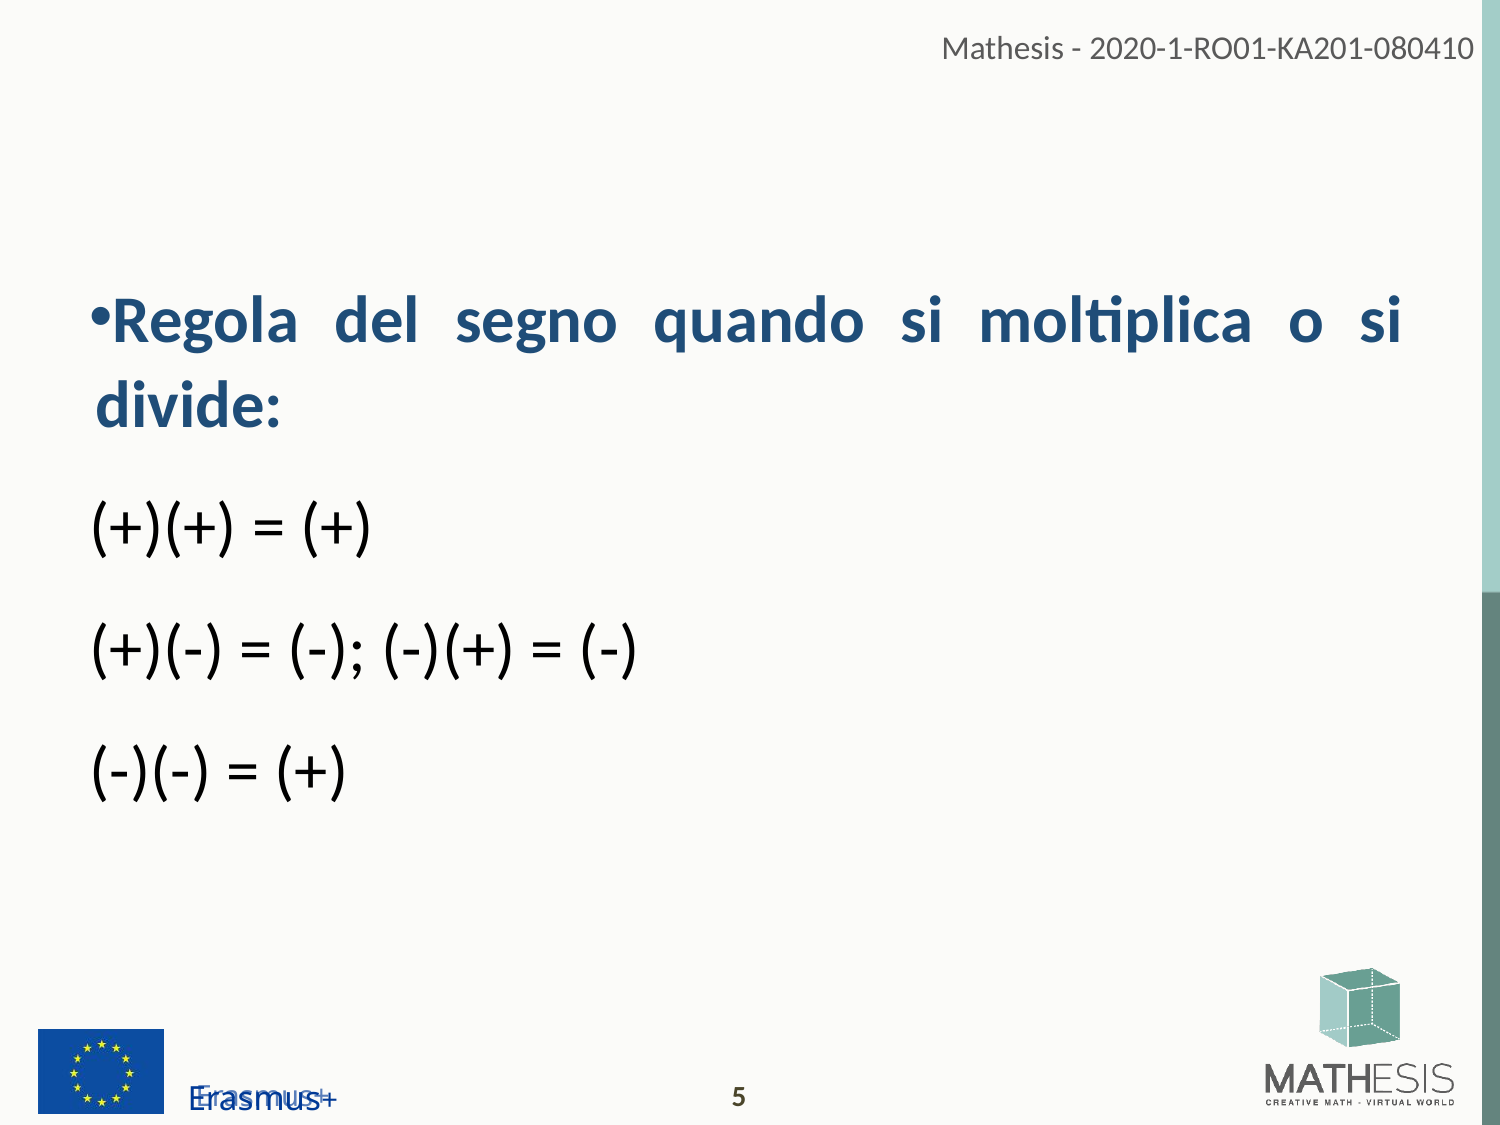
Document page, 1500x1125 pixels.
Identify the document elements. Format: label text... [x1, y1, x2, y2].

list Regola del segno quando si moltiplica o si divide: (+)(+) = (+) (+)(-) = (-); (-)(+) = (-) (-)(-) = (+) [75, 262, 1425, 1005]
picture [38, 1029, 164, 1114]
